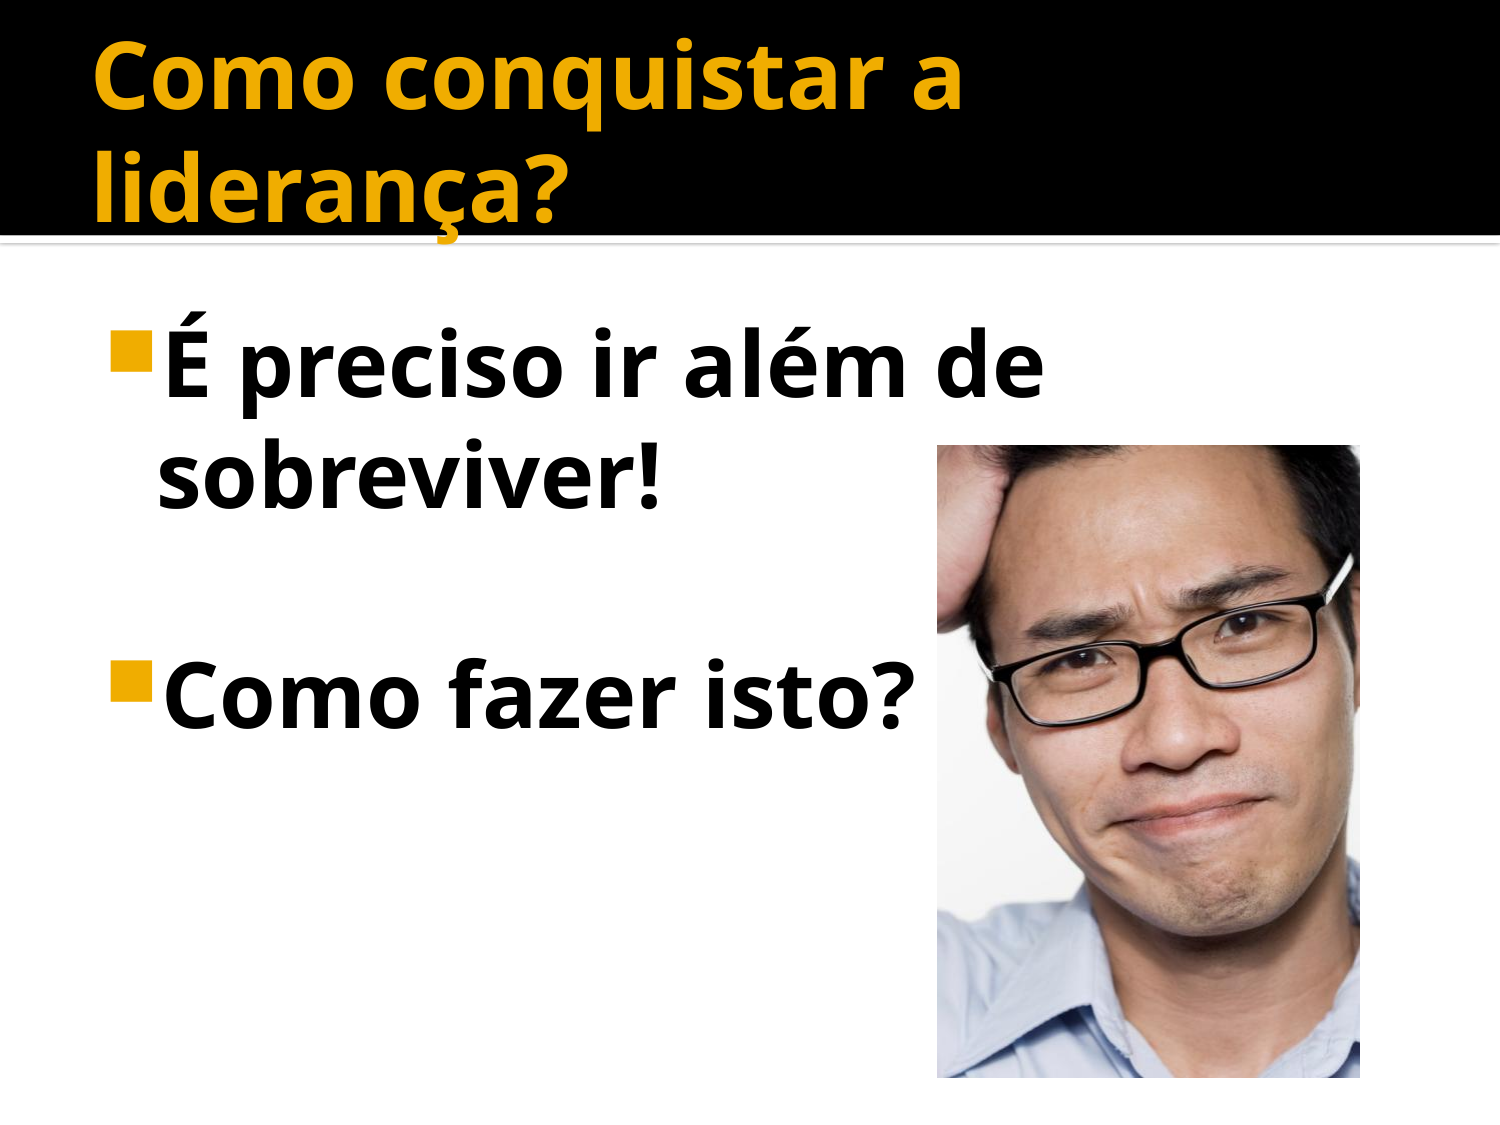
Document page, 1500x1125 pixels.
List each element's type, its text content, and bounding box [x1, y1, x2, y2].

list É preciso ir além de sobreviver! Como fazer isto? [75, 291, 1425, 1090]
title Como conquistar a liderança? [75, 25, 1425, 231]
picture [937, 445, 1360, 1079]
